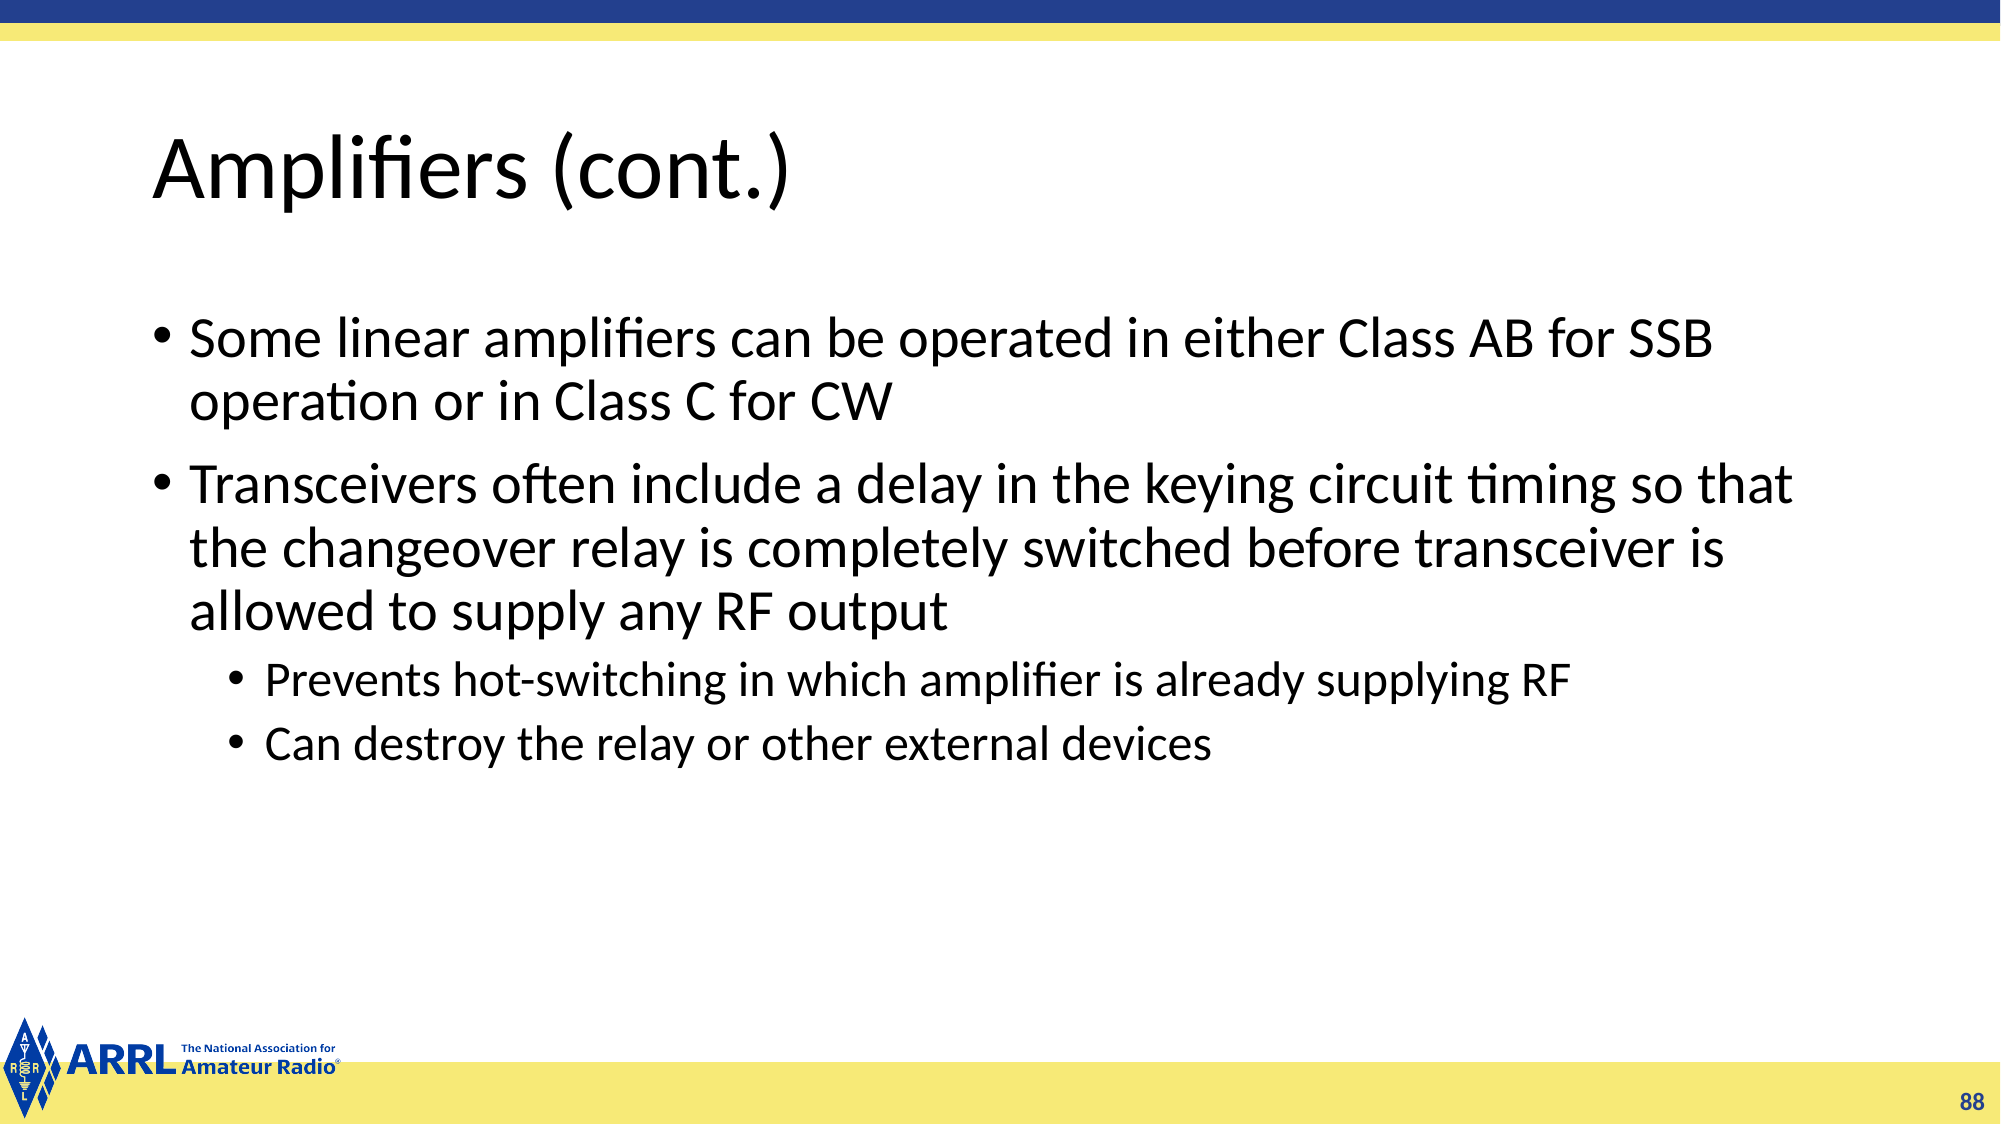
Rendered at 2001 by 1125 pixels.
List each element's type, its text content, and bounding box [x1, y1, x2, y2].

picture [1, 1015, 342, 1121]
list Some linear amplifiers can be operated in either Class AB for SSB operation or in Class C for CW Transceivers often include a delay in the keying circuit timing so that the changeover relay is completely switched before transceiver is allowed to supply any RF output Prevents hot-switching in which amplifier is already supplying RF Can destroy the relay or other external devices [137, 299, 1863, 1014]
title Amplifiers (cont.) [137, 59, 1863, 278]
